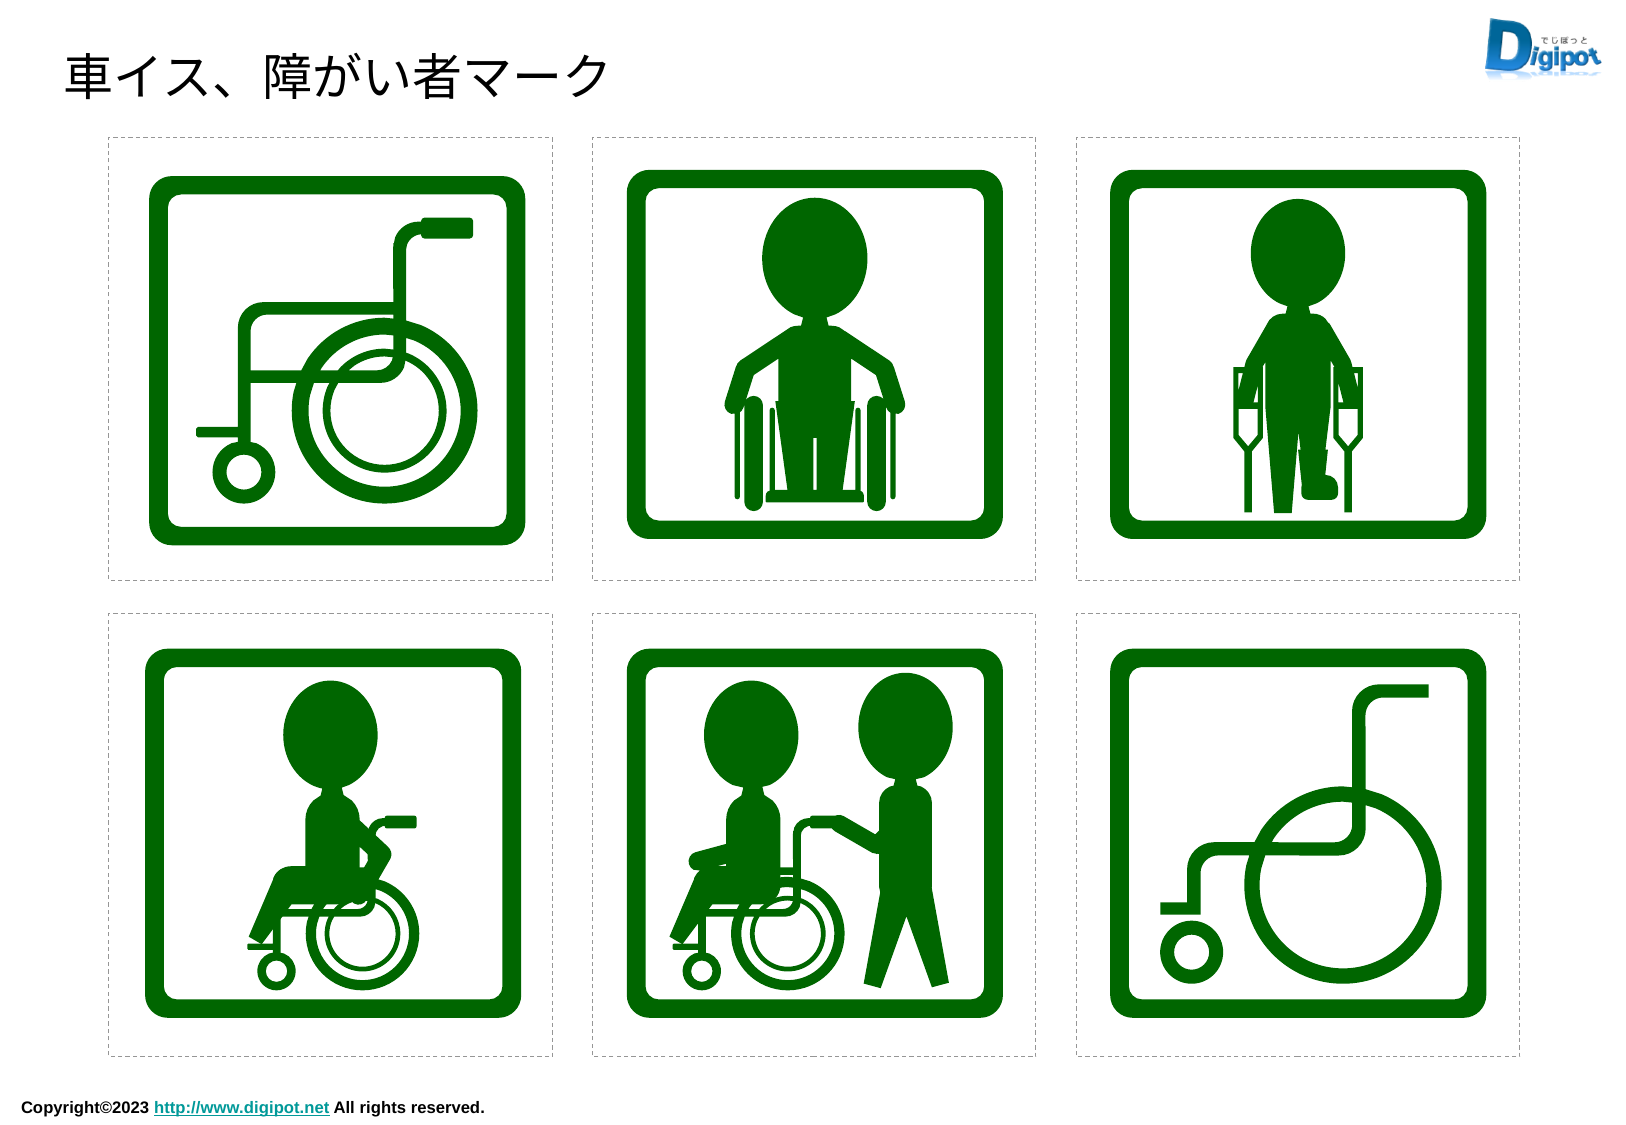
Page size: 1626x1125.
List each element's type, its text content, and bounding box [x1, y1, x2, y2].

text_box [1109, 648, 1487, 1019]
picture [1485, 18, 1602, 82]
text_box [144, 648, 522, 1019]
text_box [1109, 169, 1487, 540]
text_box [626, 648, 1004, 1019]
text_box 車イス、障がい者マーク [48, 38, 628, 113]
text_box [626, 169, 1004, 540]
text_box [148, 175, 526, 546]
